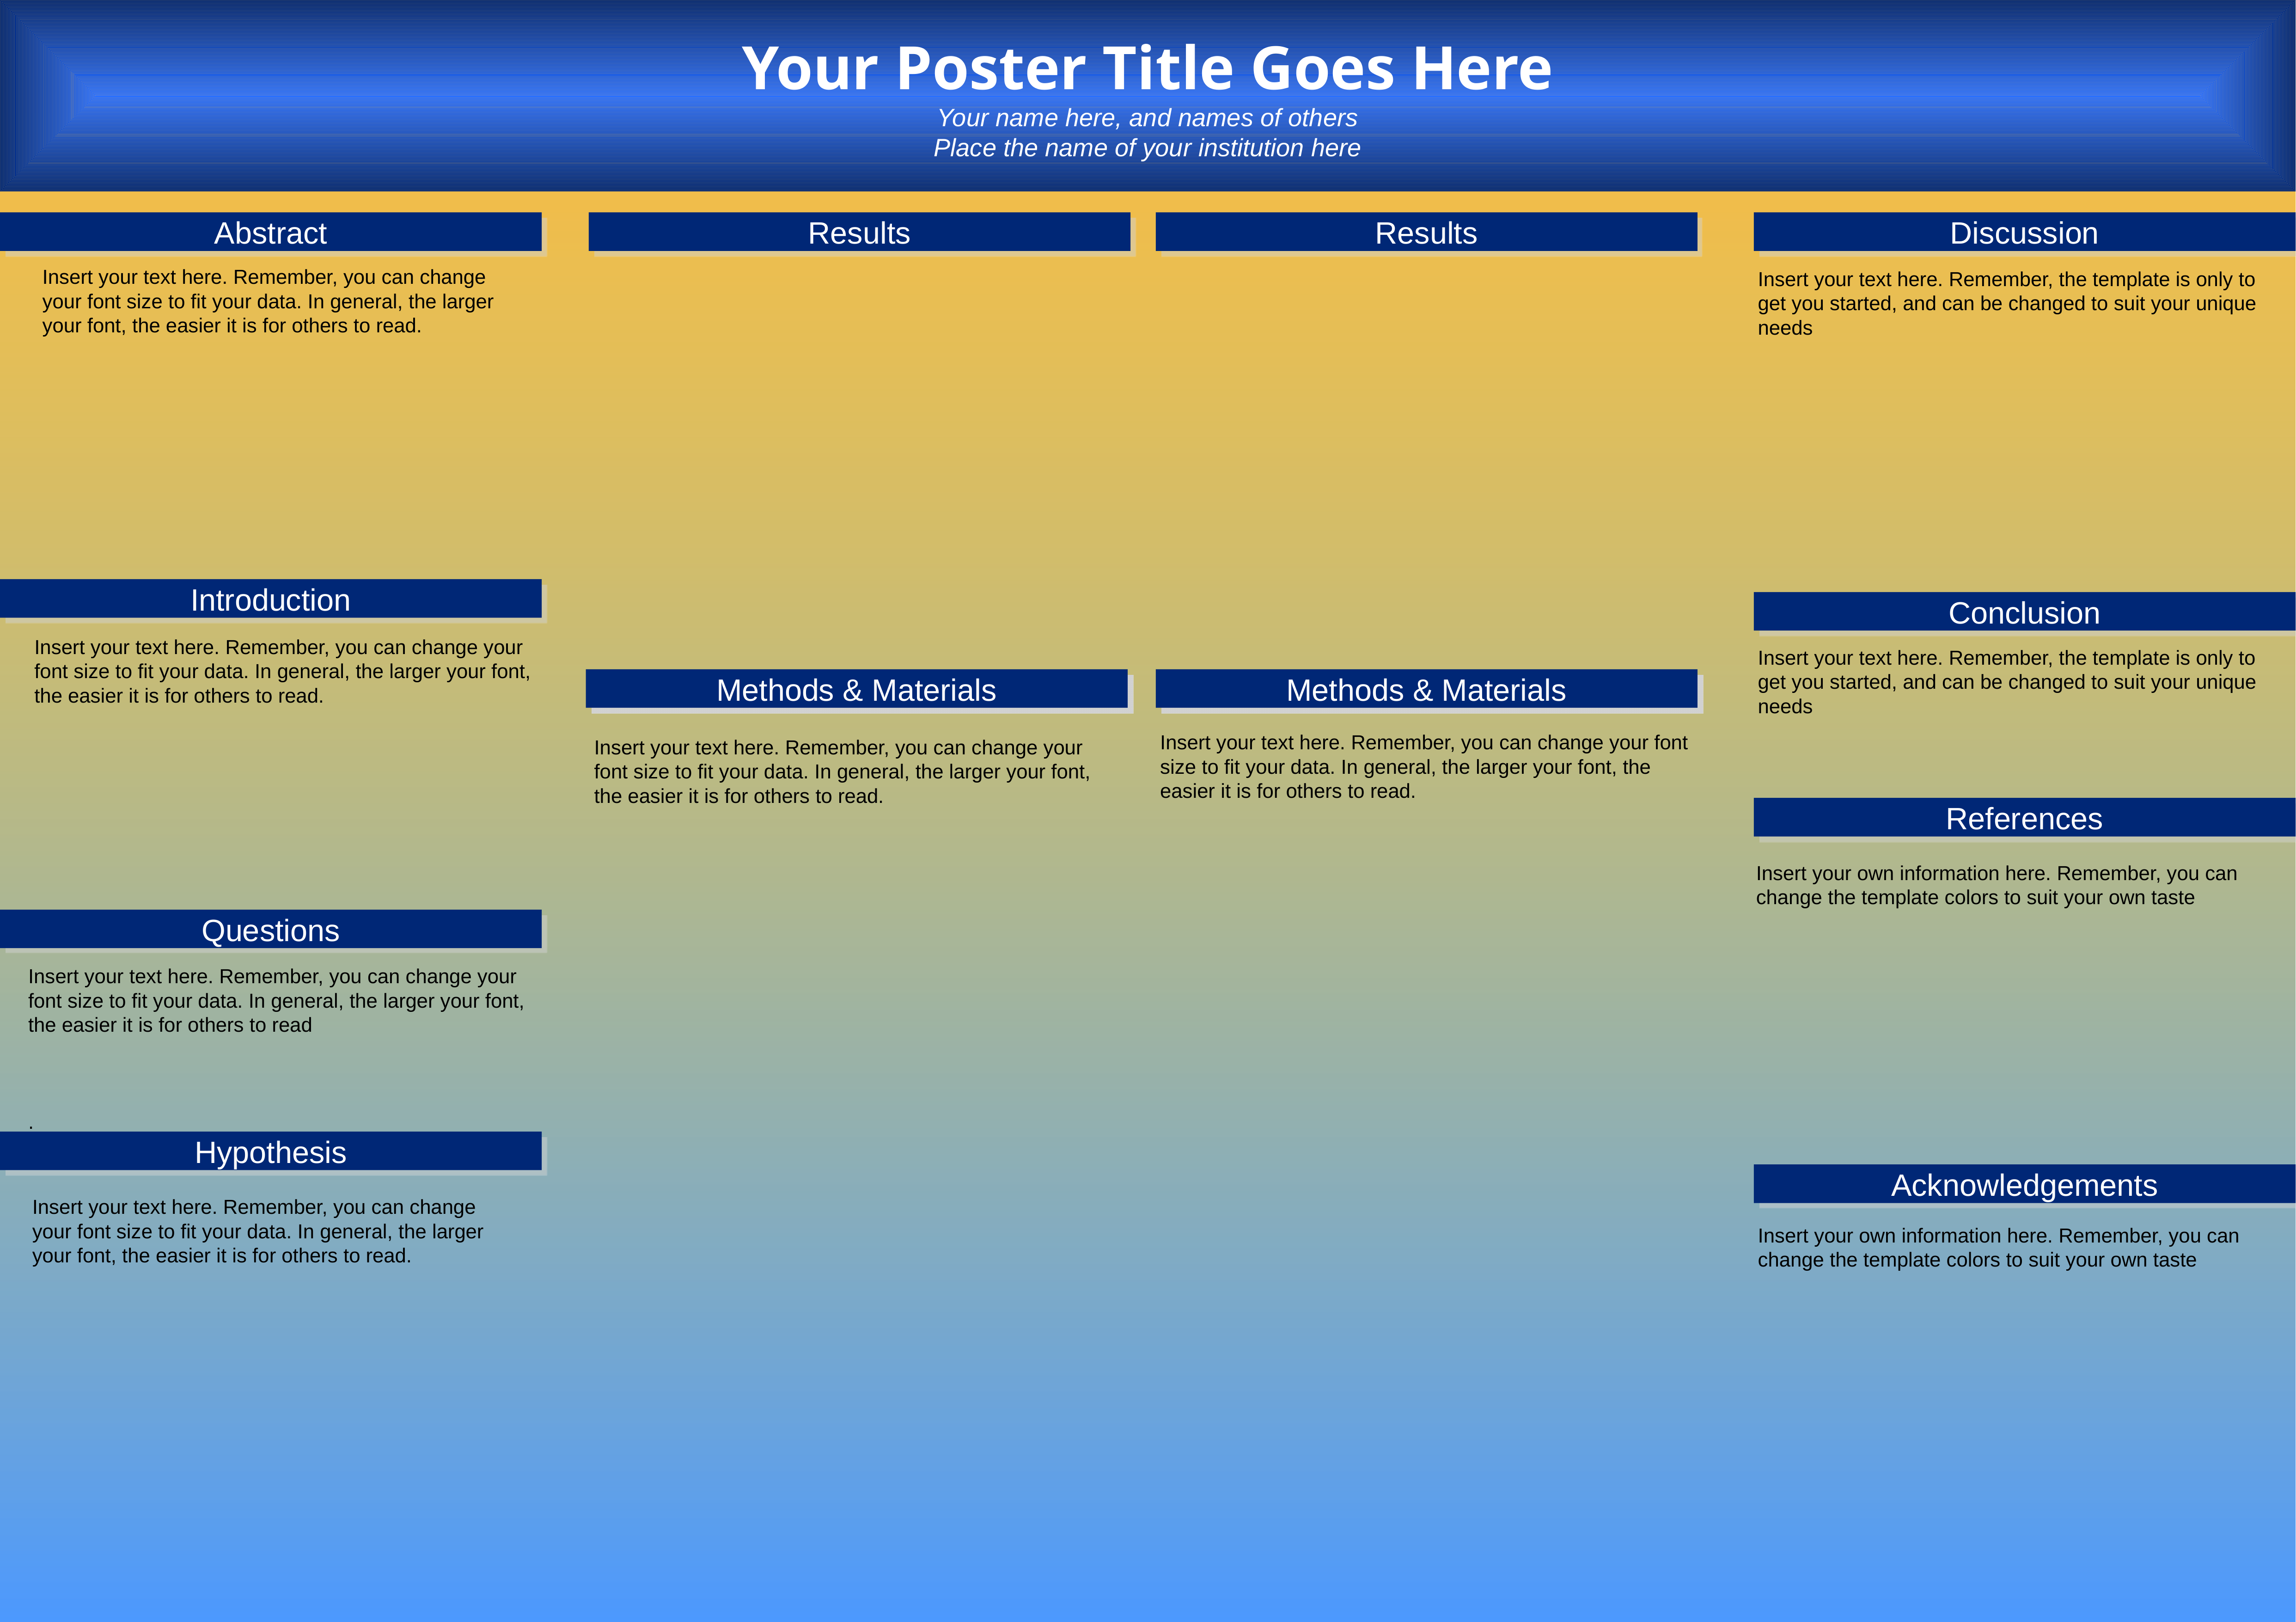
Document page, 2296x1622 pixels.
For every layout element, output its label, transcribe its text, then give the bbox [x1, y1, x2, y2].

text_box Insert your text here. Remember, the template is only to get you started, and can be changed to suit your unique needs [1753, 263, 2276, 341]
text_box Insert your text here. Remember, you can change your font size to fit your data. In general, the larger your font, the easier it is for others to read. [28, 954, 538, 1074]
text_box Insert your text here. Remember, you can change your font size to fit your data. In general, the larger your font, the easier it is for others to read. [1155, 727, 1698, 805]
text_box Insert your own information here. Remember, you can change the template colors to suit your own taste [1749, 857, 2296, 912]
text_box Introduction [0, 579, 542, 618]
text_box Abstract [0, 212, 542, 251]
text_box Insert your text here. Remember, you can change your font size to fit your data. In general, the larger your font, the easier it is for others to read. [28, 1192, 522, 1439]
text_box Your Poster Title Goes Here Your name here, and names of others Place the name of your institution here [0, 0, 2296, 192]
text_box Questions [0, 909, 542, 949]
text_box [0, 192, 2296, 1622]
text_box Insert your text here. Remember, you can change your font size to fit your data. In general, the larger your font, the easier it is for others to read . [24, 961, 534, 1136]
text_box Insert your text here. Remember, you can change your font size to fit your data. In general, the larger your font, the easier it is for others to read. [28, 630, 538, 909]
text_box References [1753, 798, 2296, 837]
text_box Insert your text here. Remember, the template is only to get you started, and can be changed to suit your unique needs [1753, 642, 2276, 720]
text_box Insert your text here. Remember, you can change your font size to fit your data. In general, the larger your font, the easier it is for others to read. [36, 260, 530, 558]
text_box Results [1155, 212, 1698, 251]
text_box Insert your text here. Remember, you can change your font size to fit your data. In general, the larger your font, the easier it is for others to read. [590, 732, 1124, 809]
text_box Insert your own information here. Remember, you can change the template colors to suit your own taste [1753, 1220, 2276, 1273]
text_box Hypothesis [0, 1132, 542, 1170]
text_box Acknowledgements [1753, 1164, 2296, 1203]
text_box Methods & Materials [586, 669, 1128, 708]
text_box Methods & Materials [1155, 669, 1698, 708]
text_box Conclusion [1753, 592, 2296, 631]
text_box Results [588, 212, 1131, 251]
text_box Discussion [1753, 212, 2296, 251]
